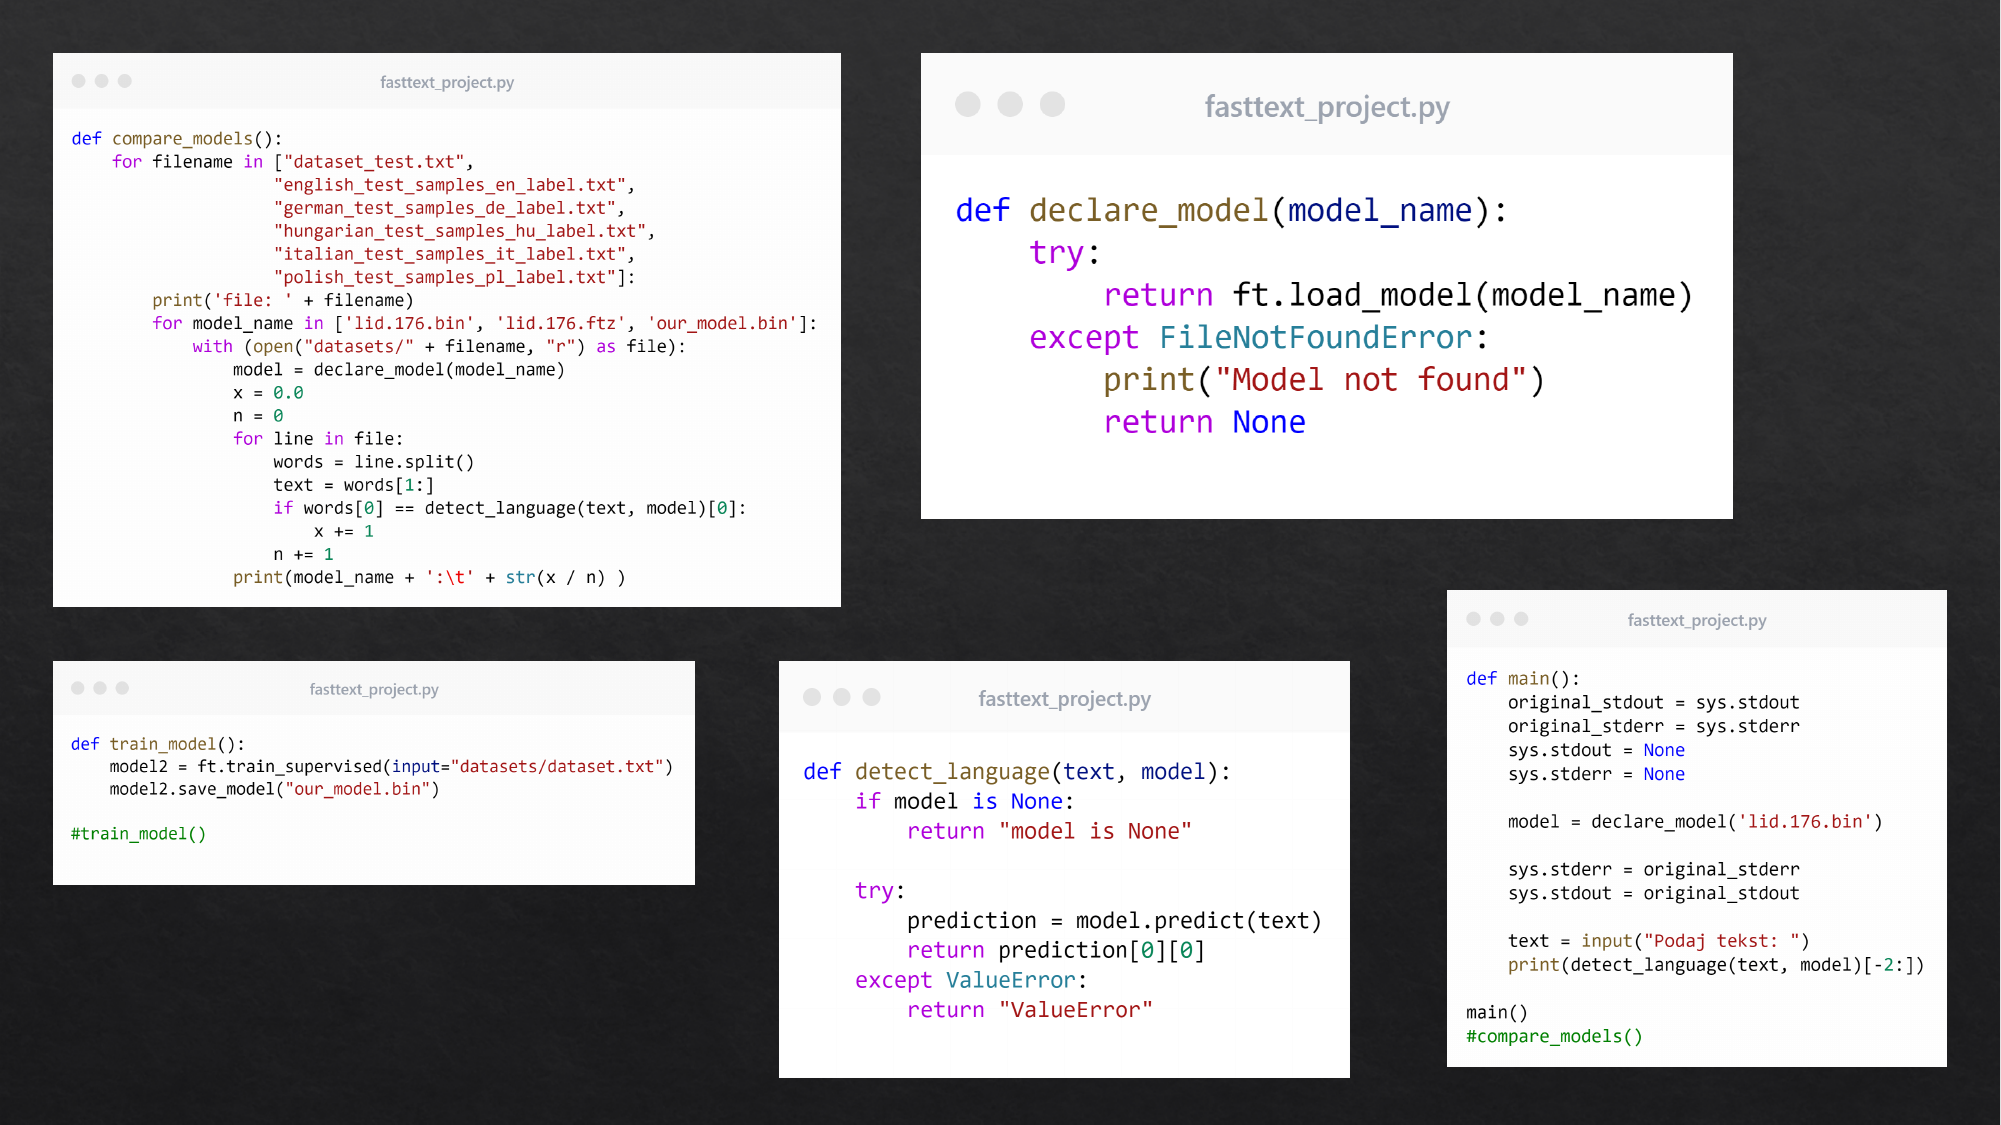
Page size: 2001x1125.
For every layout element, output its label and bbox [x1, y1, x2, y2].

picture [53, 661, 696, 885]
picture [1447, 590, 1947, 1067]
picture [779, 661, 1351, 1078]
picture [53, 53, 841, 608]
picture [921, 53, 1734, 519]
